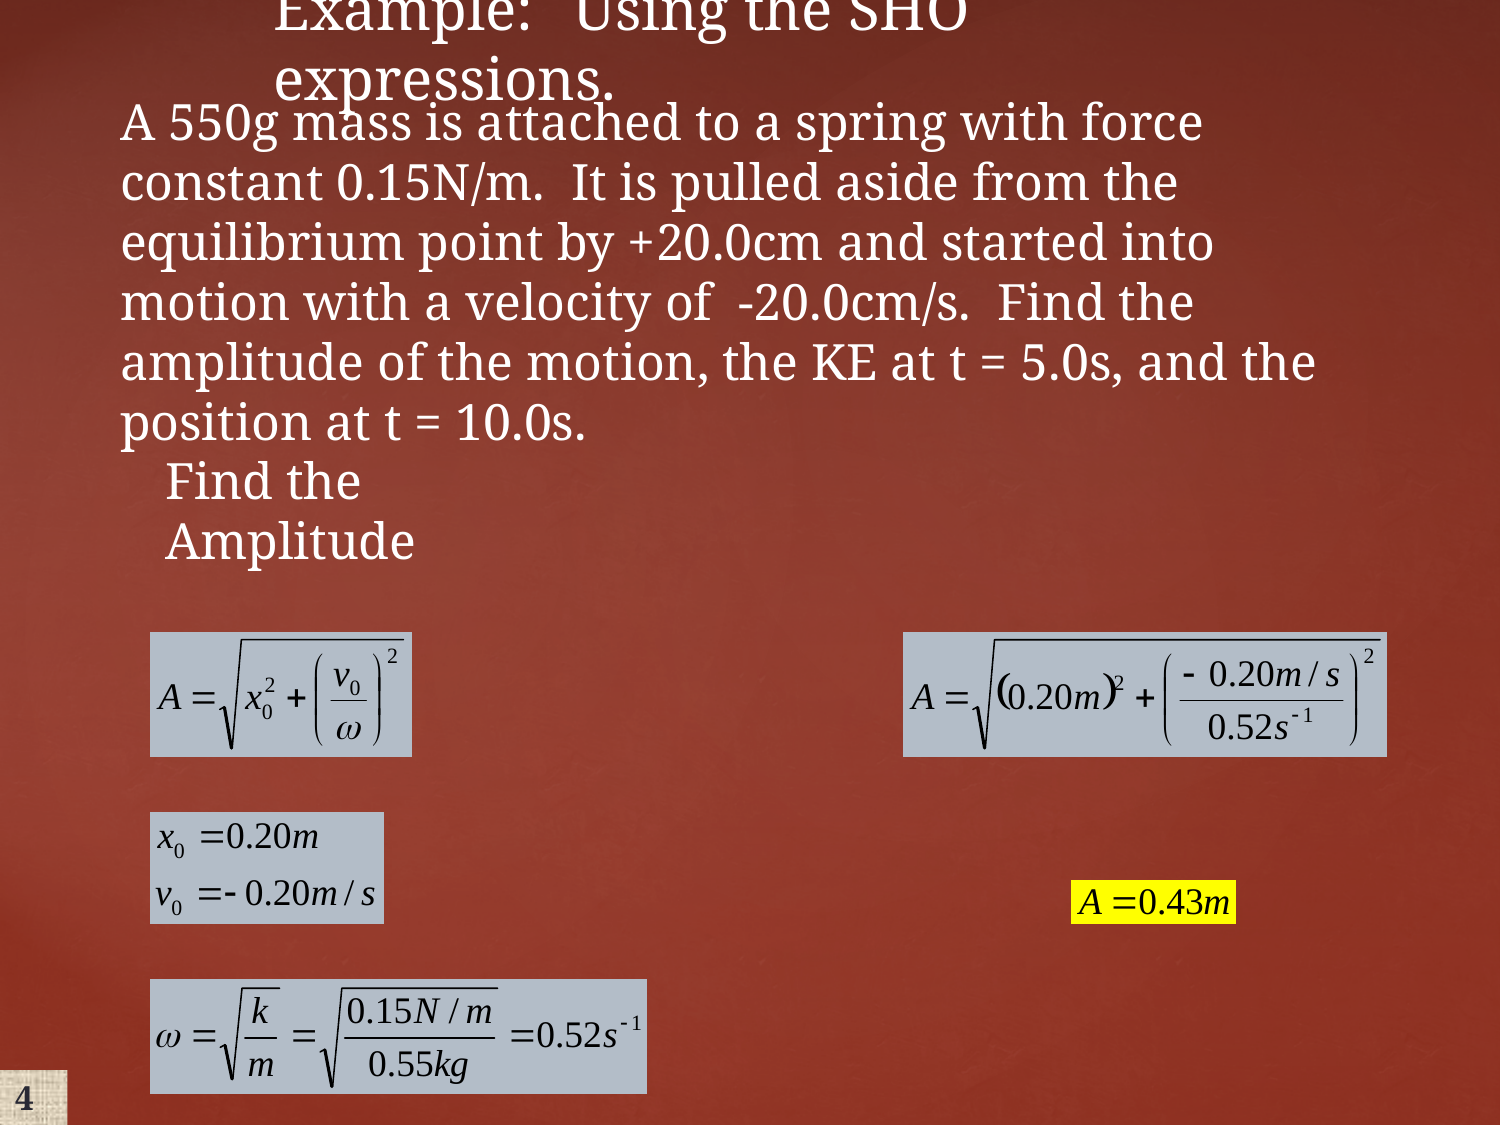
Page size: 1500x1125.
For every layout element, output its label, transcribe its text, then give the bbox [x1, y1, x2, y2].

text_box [149, 978, 648, 1095]
text_box A 550g mass is attached to a spring with force constant 0.15N/m. It is pulled aside from the equilibrium point by +20.0cm and started into motion with a velocity of -20.0cm/s. Find the amplitude of the motion, the KE at t = 5.0s, and the position at t = 10.0s. [105, 142, 1388, 458]
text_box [149, 811, 385, 925]
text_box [902, 631, 1388, 758]
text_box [149, 631, 413, 758]
text_box Find the Amplitude [150, 494, 578, 577]
text_box Example: Using the SHO expressions. [258, 37, 1234, 120]
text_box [1070, 879, 1237, 925]
text_box 4 [0, 1070, 68, 1125]
